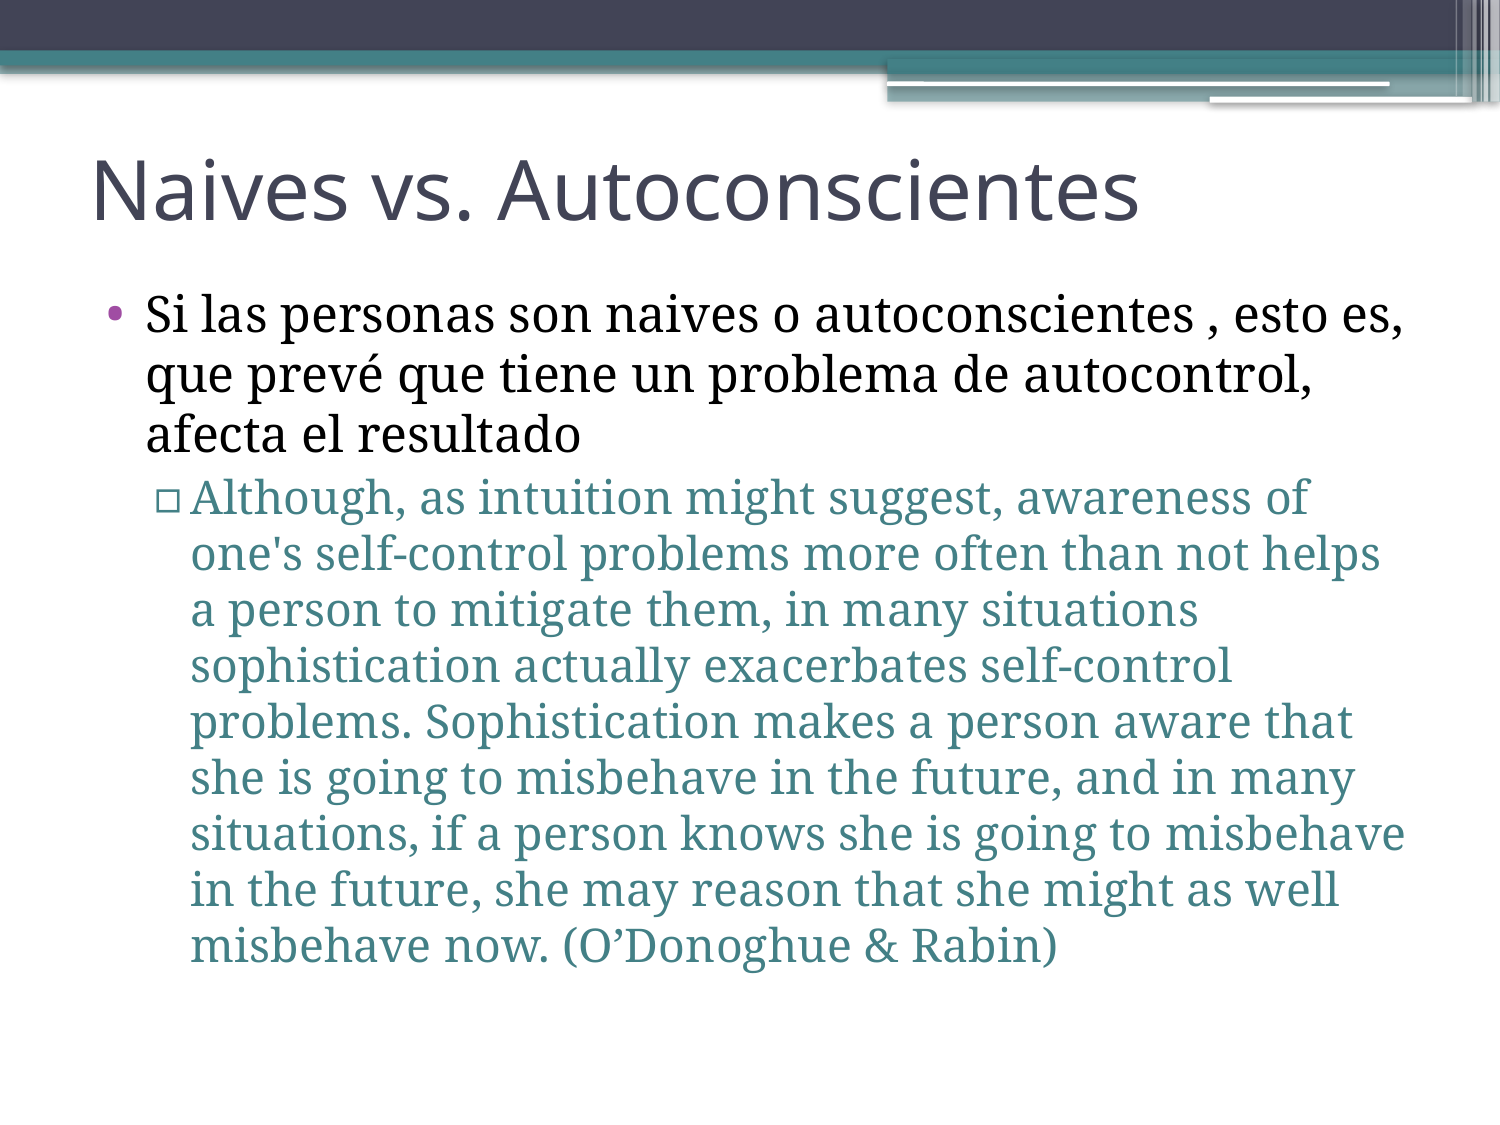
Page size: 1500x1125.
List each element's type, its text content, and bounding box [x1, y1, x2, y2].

title Naives vs. Autoconscientes [75, 99, 1425, 275]
list Si las personas son naives o autoconscientes , esto es, que prevé que tiene un problema de autocontrol, afecta el resultado Although, as intuition might suggest, awareness of one's self-control problems more often than not helps a person to mitigate them, in many situations sophistication actually exacerbates self-control problems. Sophistication makes a person aware that she is going to misbehave in the future, and in many situations, if a person knows she is going to misbehave in the future, she may reason that she might as well misbehave now. (O’Donoghue & Rabin) [75, 275, 1425, 985]
